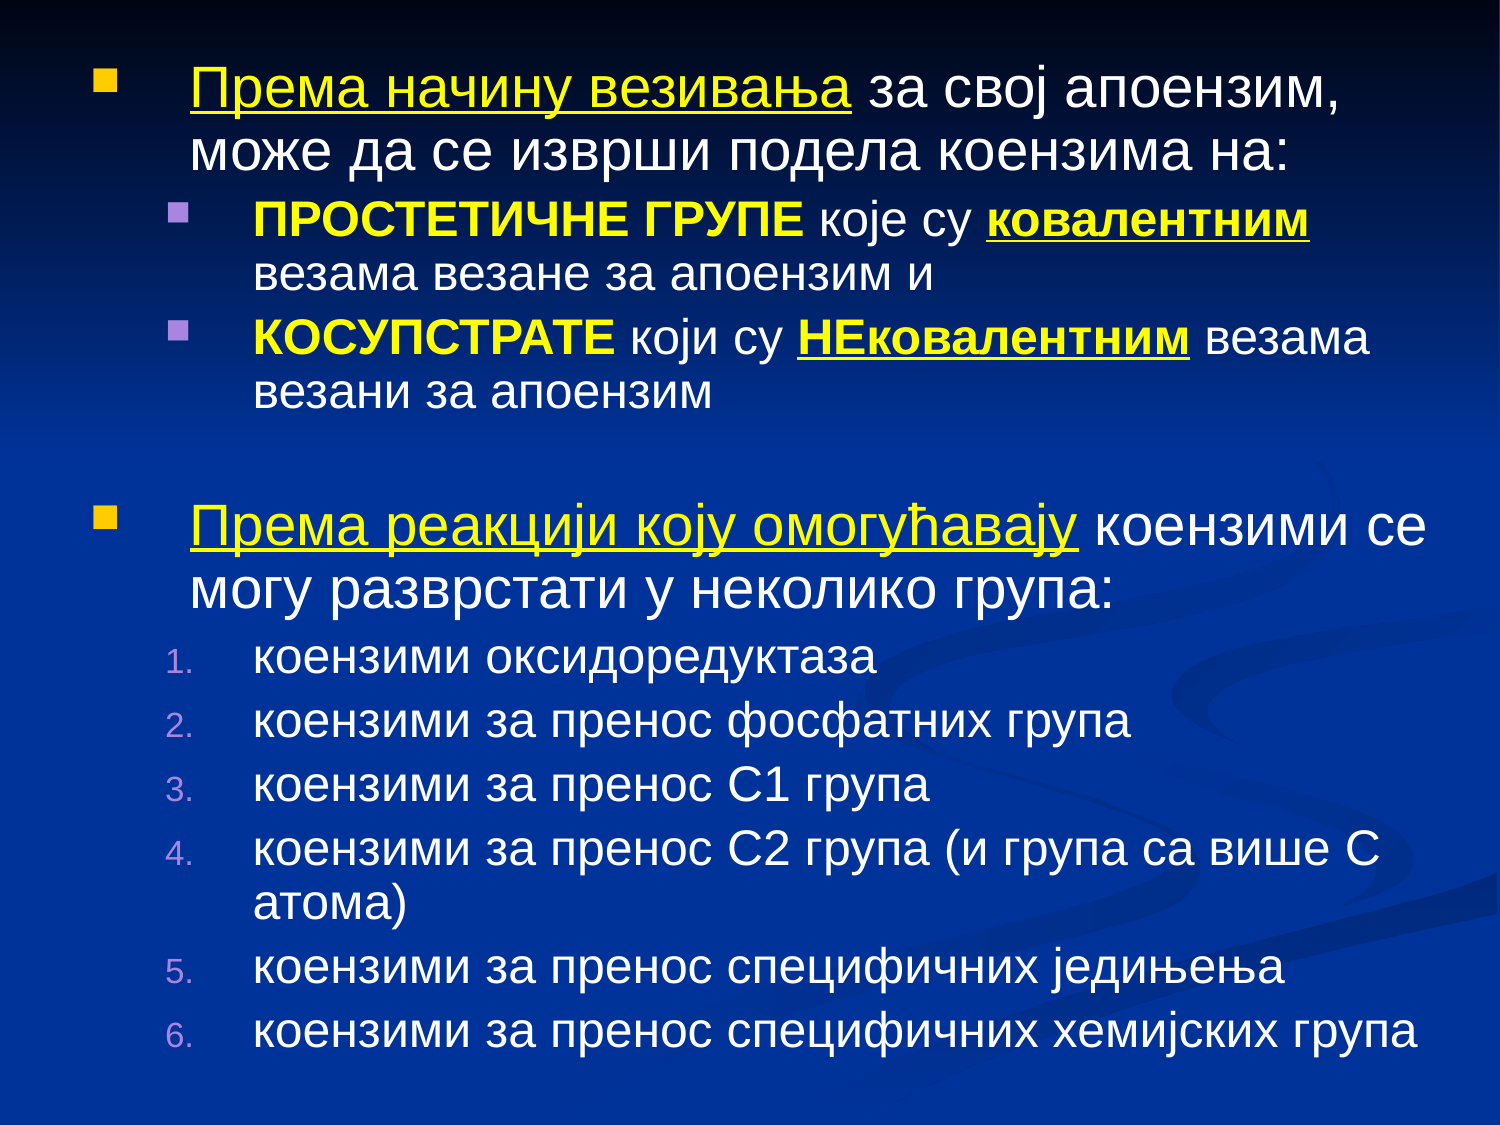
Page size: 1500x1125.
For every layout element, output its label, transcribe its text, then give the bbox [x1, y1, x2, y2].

list Према начину везивања за свој апоензим, може да се изврши подела коензима на: ПРОСТЕТИЧНЕ ГРУПЕ које су ковалентним везама везане за апоензим и КОСУПСТРАТЕ који су НЕковалентним везама везани за апоензим Према реакцији коју омогућавају коензими се могу разврстати у неколико група: коензими оксидоредуктаза коензими за пренос фосфатних група коензими за пренос C1 група коензими за пренос C2 група (и група са више C атома) коензими за пренос специфичних једињења коензими за пренос специфичних хемијских група [75, 50, 1500, 1088]
